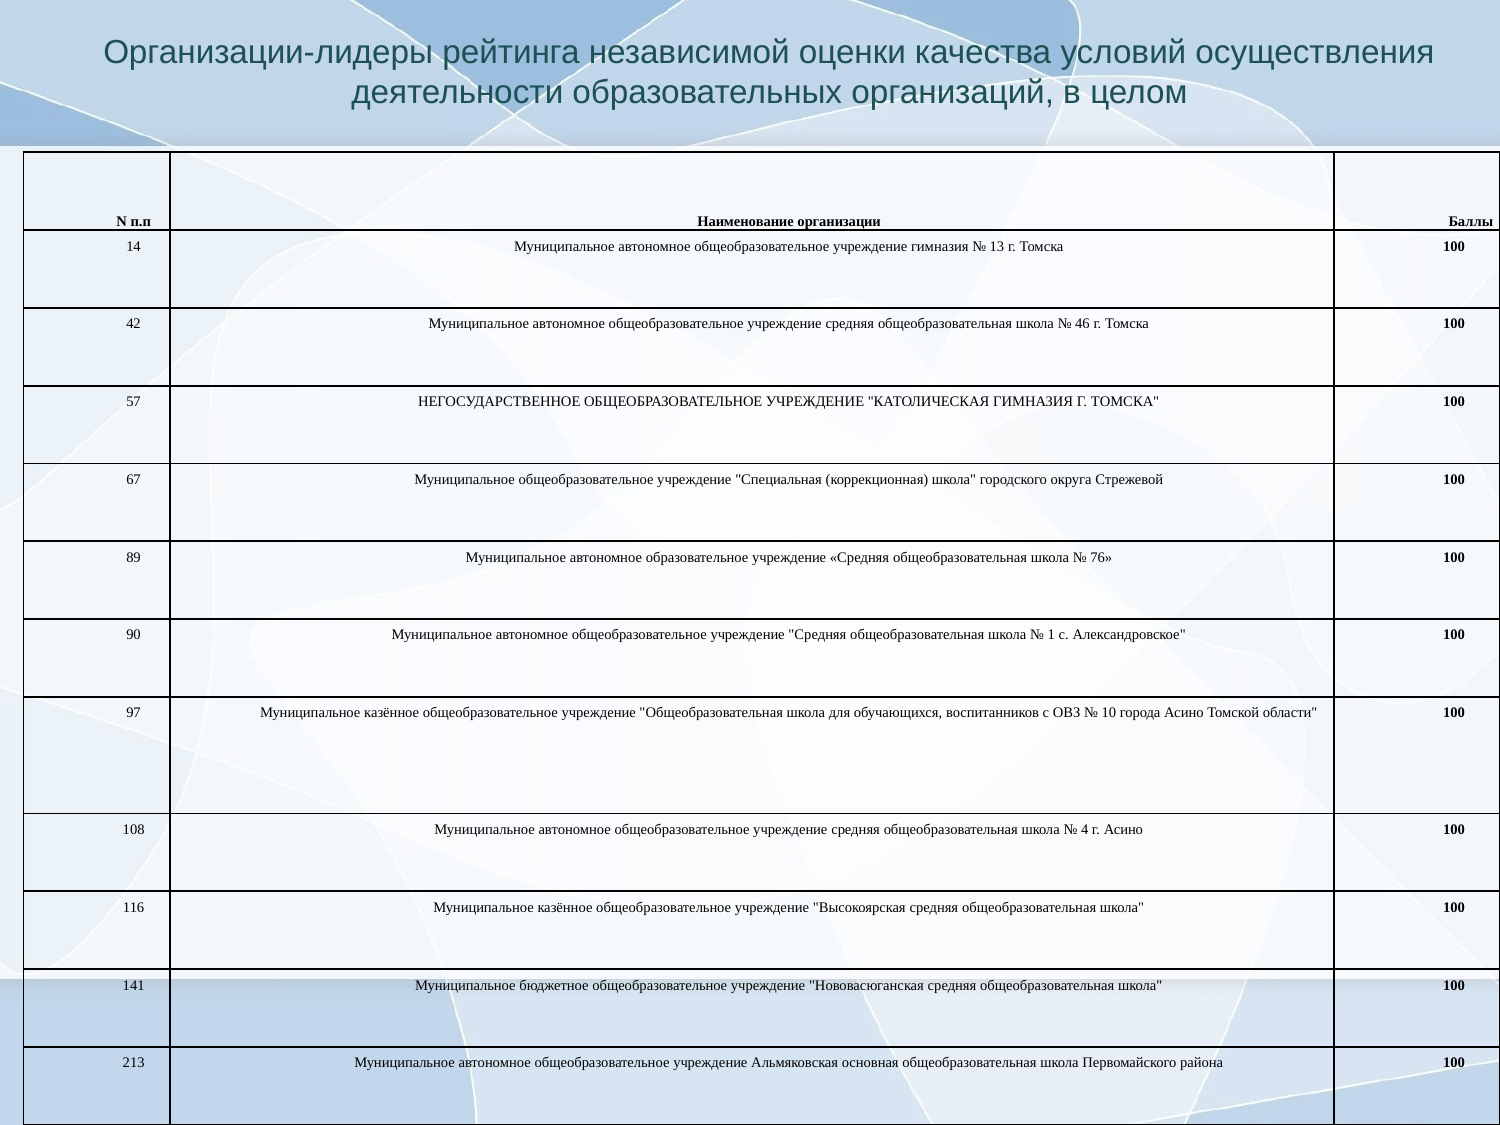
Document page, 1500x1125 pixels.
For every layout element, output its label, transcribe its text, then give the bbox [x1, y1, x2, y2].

table_cell 100 [1335, 542, 1499, 618]
table_cell 108 [24, 814, 169, 890]
table_cell Муниципальное автономное общеобразовательное учреждение гимназия № 13 г. Томска [171, 231, 1333, 307]
table_cell 67 [24, 464, 169, 540]
table_cell 14 [24, 231, 169, 307]
table_cell 90 [24, 620, 169, 696]
table_cell Муниципальное автономное общеобразовательное учреждение средняя общеобразовательная школа № 46 г. Томска [171, 309, 1333, 385]
table_cell 100 [1335, 970, 1499, 1046]
table_cell 97 [24, 698, 169, 813]
table_cell Муниципальное автономное общеобразовательное учреждение средняя общеобразовательная школа № 4 г. Асино [171, 814, 1333, 890]
table_cell Муниципальное общеобразовательное учреждение "Специальная (коррекционная) школа" городского округа Стрежевой [171, 464, 1333, 540]
table_cell 94 [0, 0, 1500, 1125]
table_cell 100 [1335, 1048, 1499, 1124]
table_cell 100 [1335, 698, 1499, 813]
table_cell 89 [24, 542, 169, 618]
table_header Баллы [1335, 153, 1499, 229]
table_cell 100 [1335, 231, 1499, 307]
table_cell 100 [1335, 464, 1499, 540]
table_cell 141 [24, 970, 169, 1046]
table_cell 100 [1335, 309, 1499, 385]
table_cell 100 [1335, 620, 1499, 696]
table_cell Муниципальное казённое общеобразовательное учреждение "Общеобразовательная школа для обучающихся, воспитанников с ОВЗ № 10 города Асино Томской области" [171, 698, 1333, 813]
table_cell 57 [24, 387, 169, 463]
table_header Наименование организации [171, 153, 1333, 229]
table_cell Муниципальное автономное образовательное учреждение «Средняя общеобразовательная школа № 76» [171, 542, 1333, 618]
table_cell Муниципальное казённое общеобразовательное учреждение "Высокоярская средняя общеобразовательная школа" [171, 892, 1333, 968]
table_cell Муниципальное автономное общеобразовательное учреждение "Средняя общеобразовательная школа № 1 с. Александровское" [171, 620, 1333, 696]
table_header N п.п [24, 153, 169, 229]
table_cell Муниципальное автономное общеобразовательное учреждение Альмяковская основная общеобразовательная школа Первомайского района [171, 1048, 1333, 1124]
table_cell 100 [1335, 892, 1499, 968]
table_cell НЕГОСУДАРСТВЕННОЕ ОБЩЕОБРАЗОВАТЕЛЬНОЕ УЧРЕЖДЕНИЕ "КАТОЛИЧЕСКАЯ ГИМНАЗИЯ Г. ТОМСКА" [171, 387, 1333, 463]
table_cell 116 [24, 892, 169, 968]
table_cell 100 [1335, 814, 1499, 890]
table_cell 213 [24, 1048, 169, 1124]
table_cell Муниципальное бюджетное общеобразовательное учреждение "Нововасюганская средняя общеобразовательная школа" [171, 970, 1333, 1046]
table_cell 100 [1335, 387, 1499, 463]
table_cell 42 [24, 309, 169, 385]
title Организации-лидеры рейтинга независимой оценки качества условий осуществления деятельности образовательных организаций, в целом [75, 0, 1465, 141]
